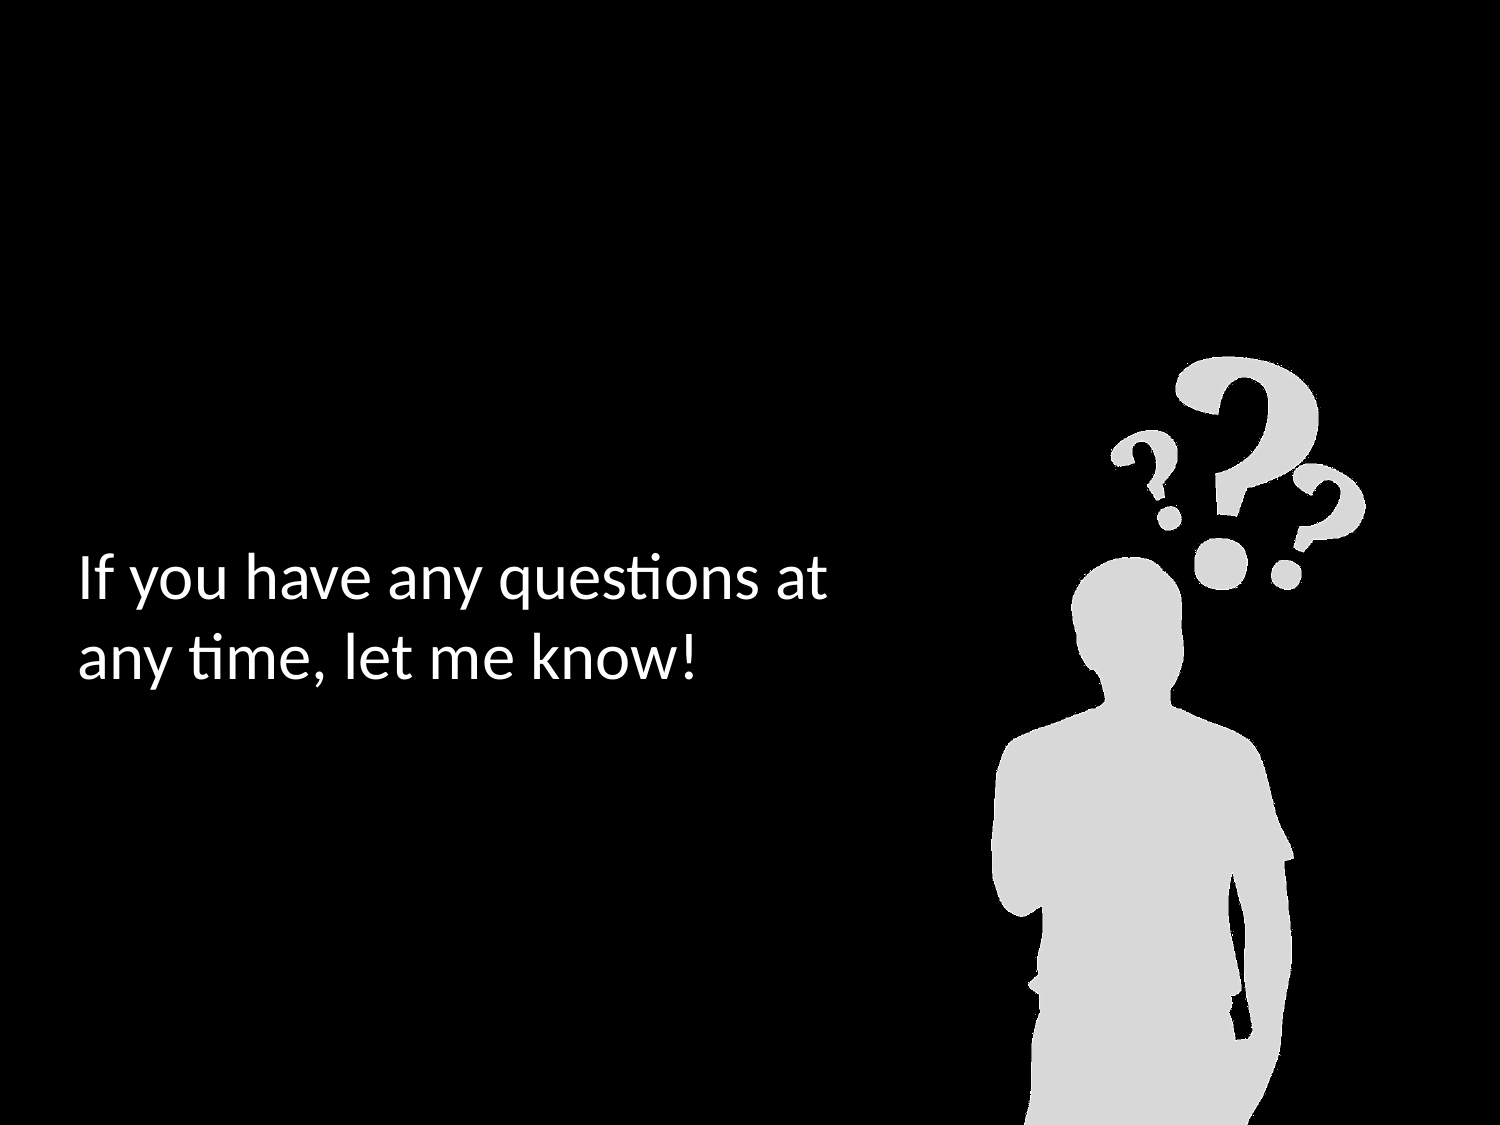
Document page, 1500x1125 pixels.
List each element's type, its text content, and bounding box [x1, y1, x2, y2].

list If you have any questions at any time, let me know! [62, 525, 719, 763]
picture [724, 350, 1500, 1125]
